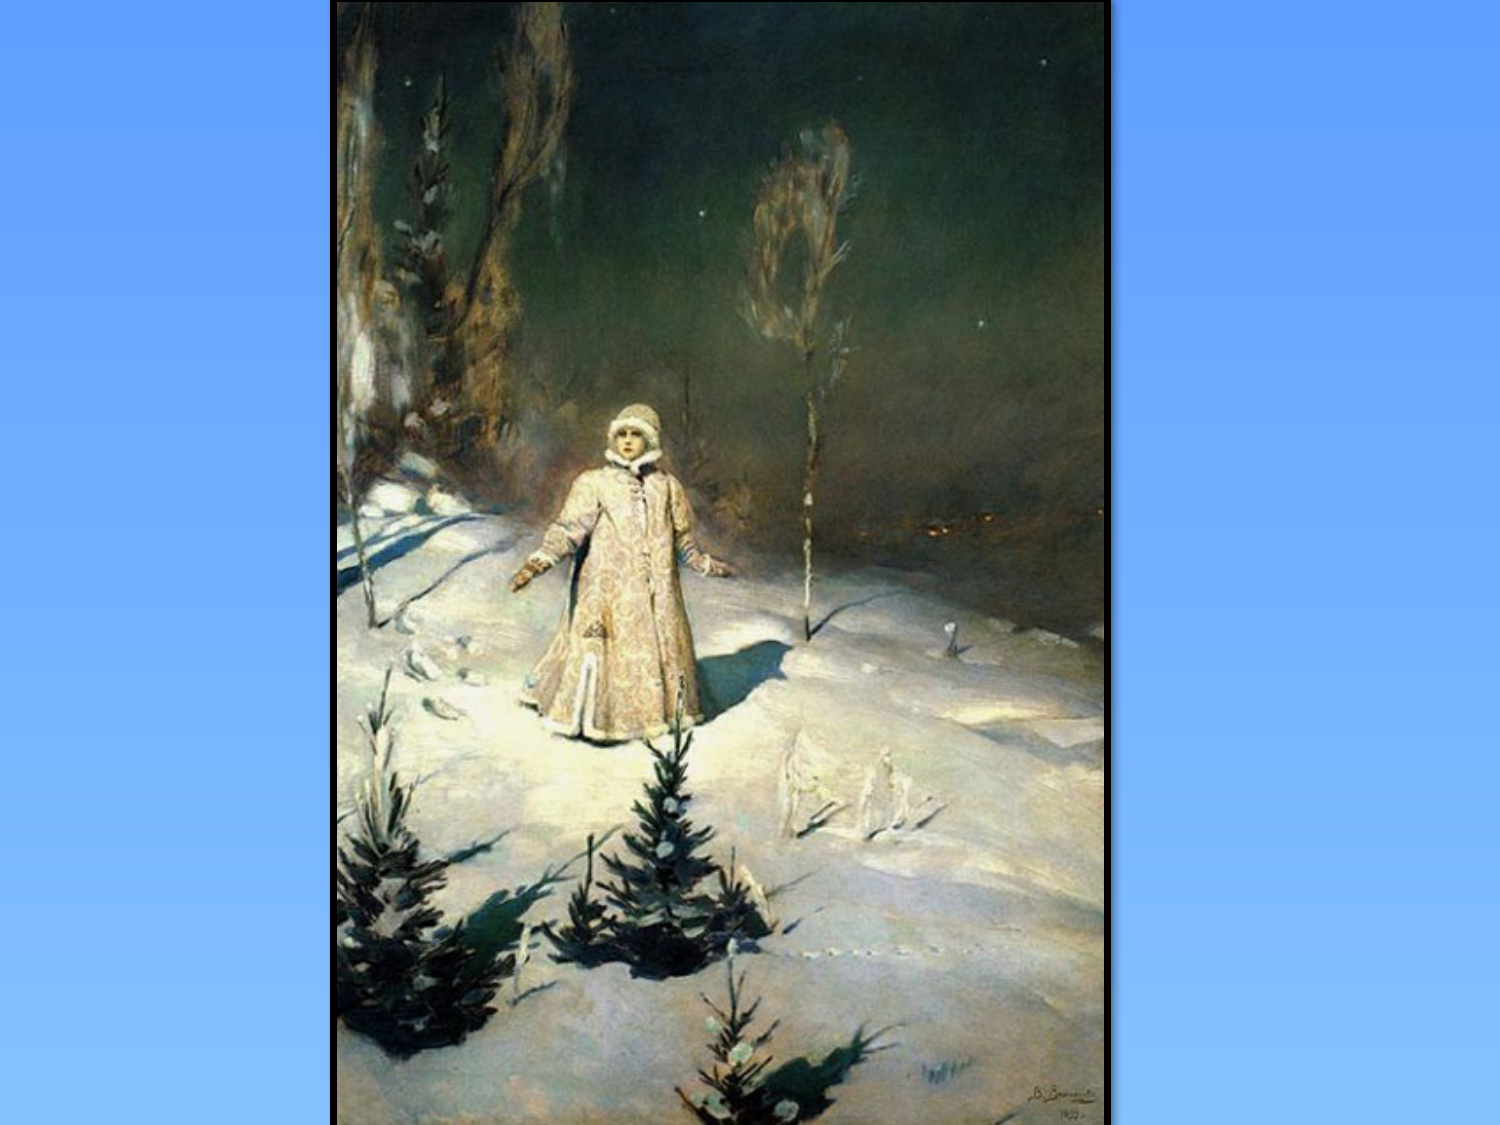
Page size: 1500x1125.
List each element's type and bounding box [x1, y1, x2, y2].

picture [336, 1, 1105, 1125]
